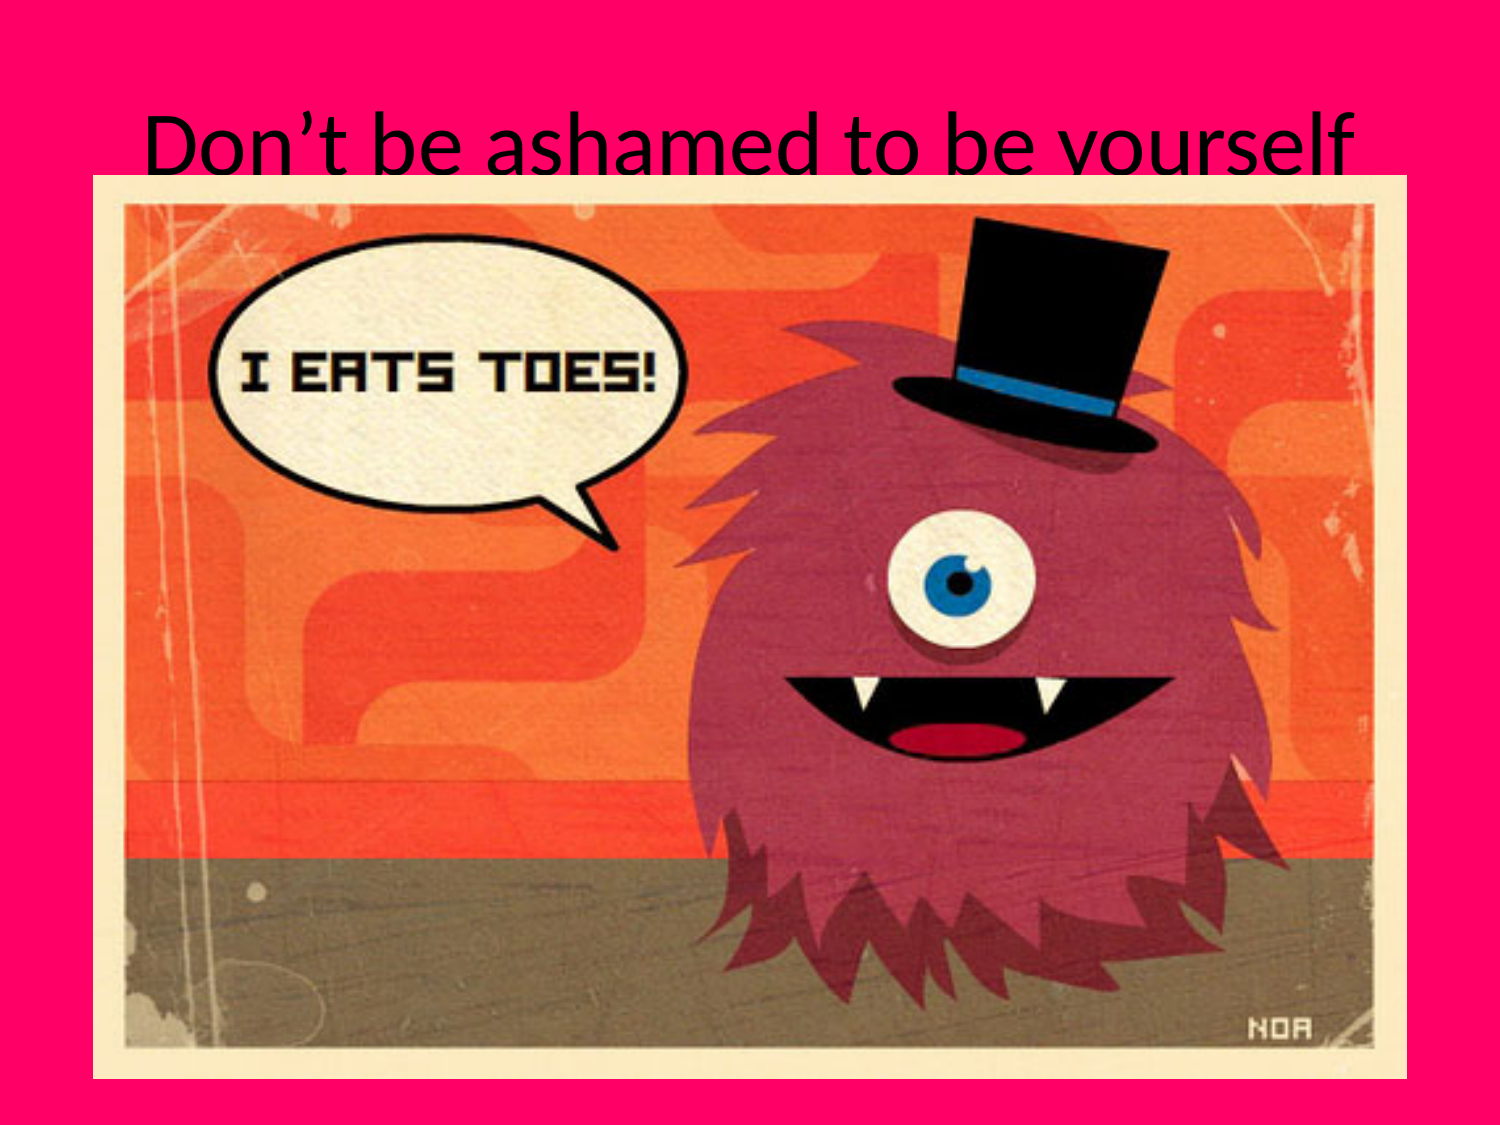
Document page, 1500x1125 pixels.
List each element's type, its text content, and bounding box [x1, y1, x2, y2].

title Don’t be ashamed to be yourself [75, 45, 1425, 233]
picture [93, 175, 1407, 1079]
